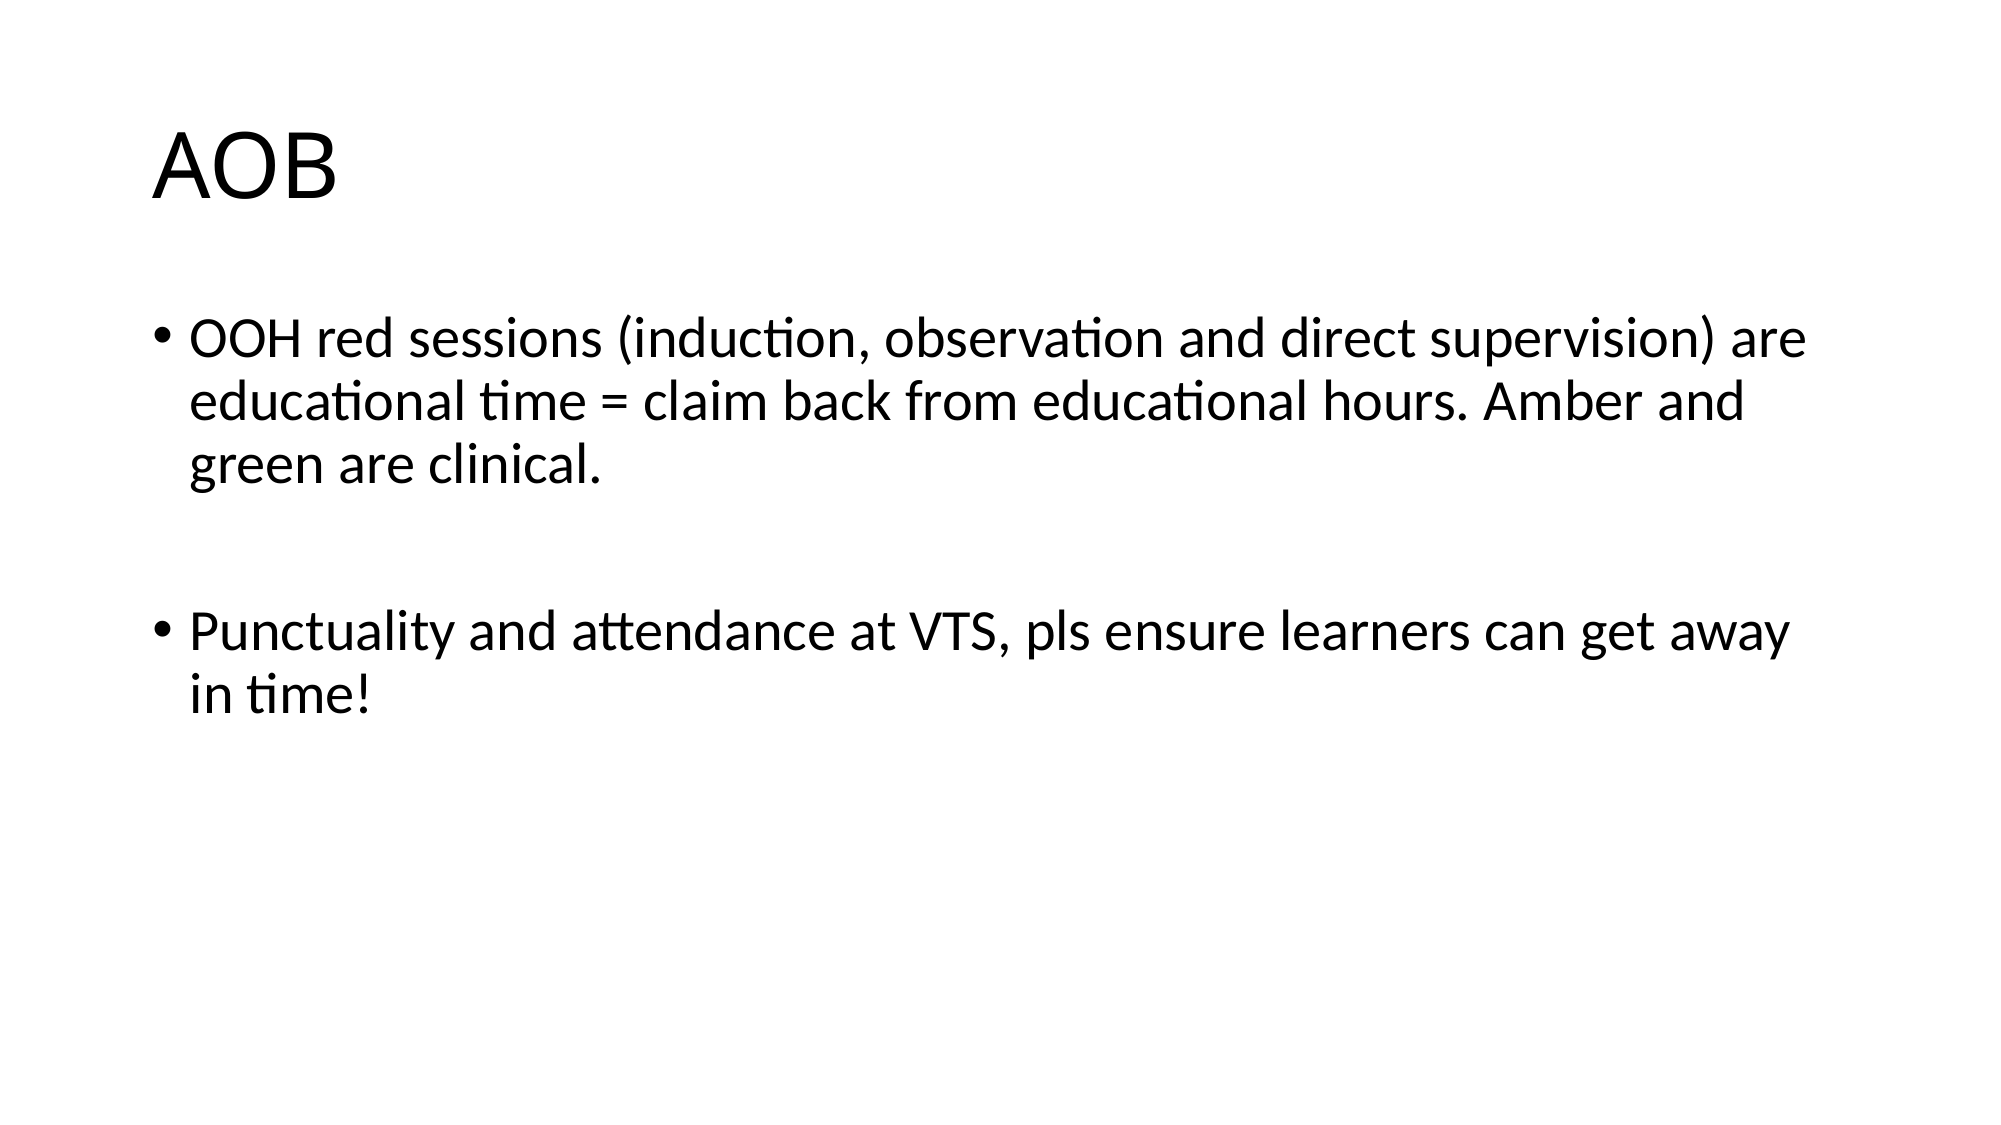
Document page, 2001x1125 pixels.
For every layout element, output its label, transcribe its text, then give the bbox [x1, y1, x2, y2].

list OOH red sessions (induction, observation and direct supervision) are educational time = claim back from educational hours. Amber and green are clinical. Punctuality and attendance at VTS, pls ensure learners can get away in time! [137, 299, 1863, 1014]
title AOB [137, 59, 1863, 278]
